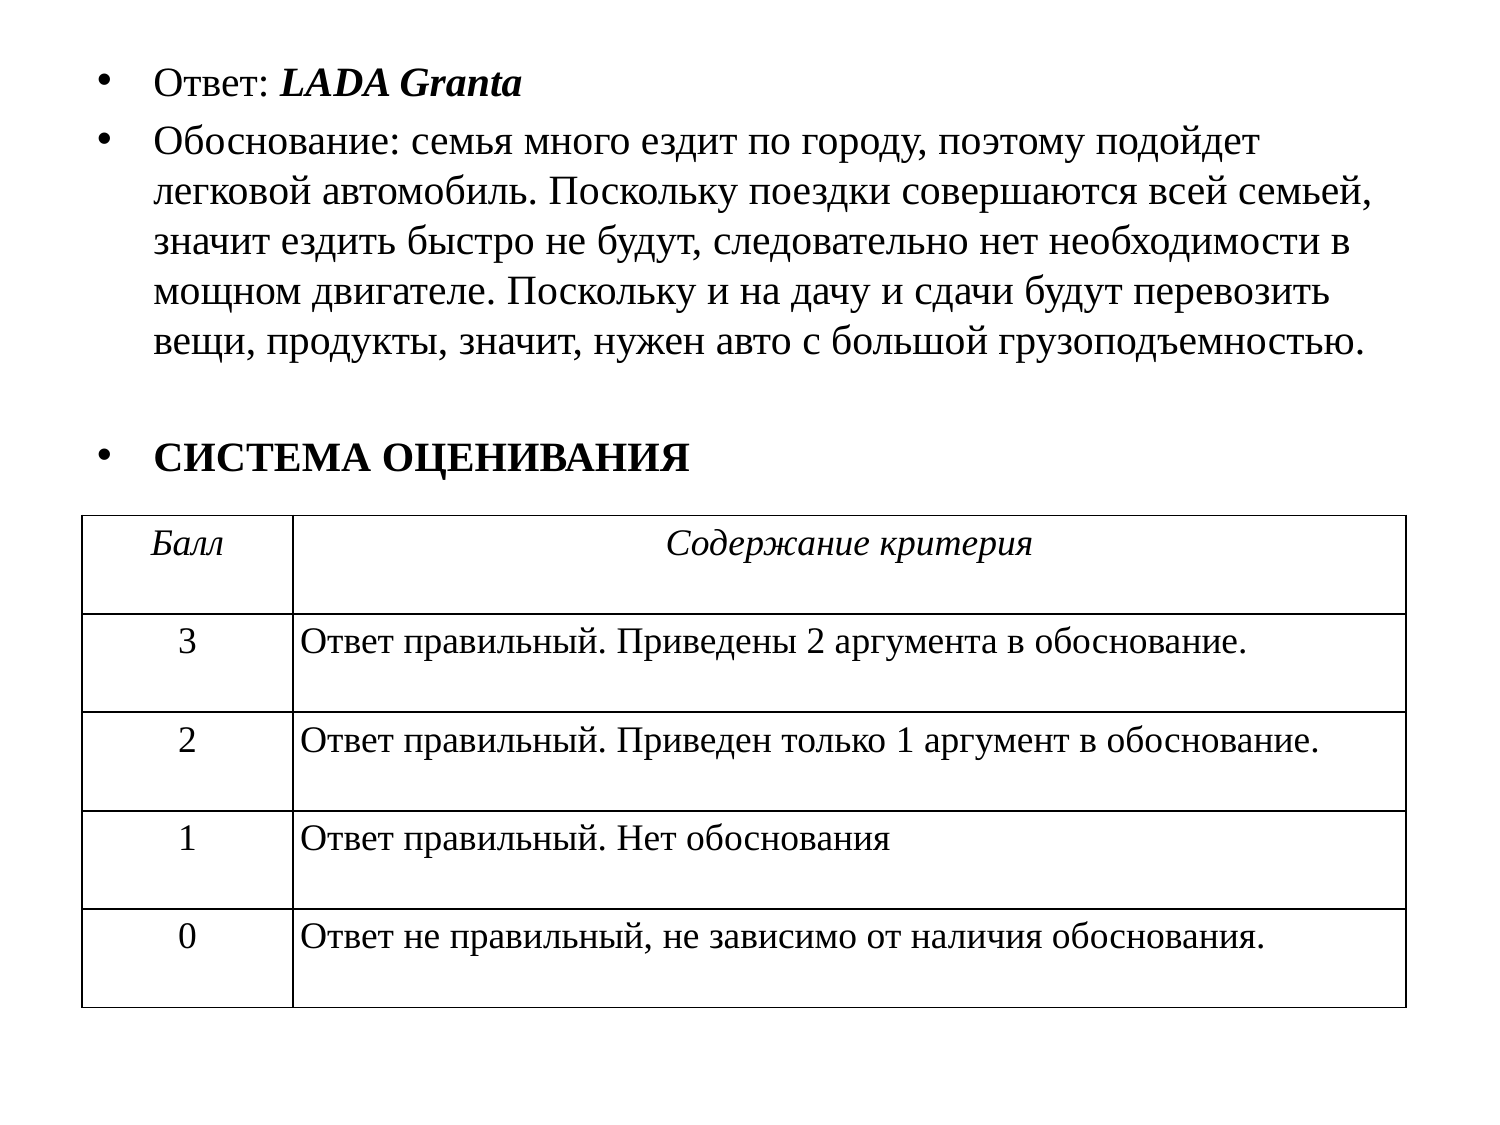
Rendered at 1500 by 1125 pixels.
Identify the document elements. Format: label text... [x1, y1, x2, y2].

table_cell 2 [83, 713, 292, 810]
table_header Балл [83, 516, 292, 613]
table_cell Ответ правильный. Нет обоснования [294, 812, 1405, 908]
table_header Содержание критерия [294, 516, 1405, 613]
table_cell 3 [83, 615, 292, 711]
table_cell Ответ правильный. Приведены 2 аргумента в обоснование. [294, 615, 1405, 711]
table_cell 0 [83, 910, 292, 1007]
table_cell Ответ не правильный, не зависимо от наличия обоснования. [294, 910, 1405, 1007]
table_cell 1 [83, 812, 292, 908]
table_cell Ответ правильный. Приведен только 1 аргумент в обоснование. [294, 713, 1405, 810]
list Ответ: LADA Granta Обоснование: семья много ездит по городу, поэтому подойдет легковой автомобиль. Поскольку поездки совершаются всей семьей, значит ездить быстро не будут, следовательно нет необходимости в мощном двигателе. Поскольку и на дачу и сдачи будут перевозить вещи, продукты, значит, нужен авто с большой грузоподъемностью. СИСТЕМА ОЦЕНИВАНИЯ [82, 46, 1432, 422]
